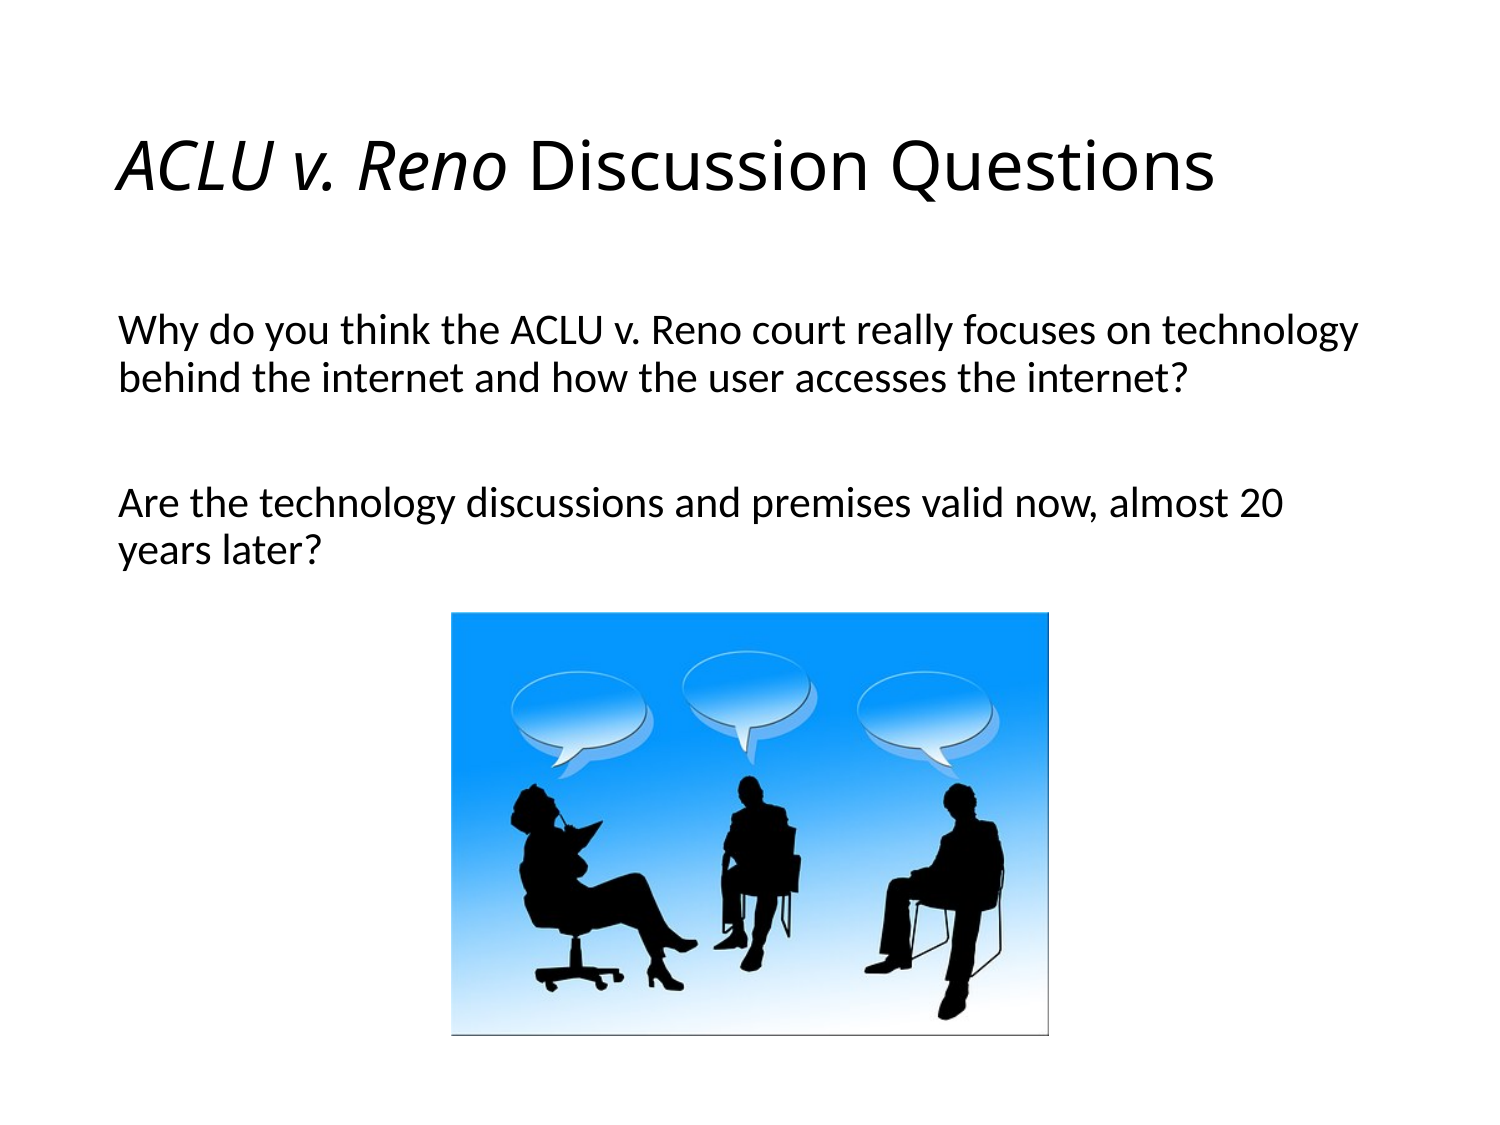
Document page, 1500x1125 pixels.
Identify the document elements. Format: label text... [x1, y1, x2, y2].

title ACLU v. Reno Discussion Questions [102, 59, 1398, 278]
picture [451, 612, 1049, 1036]
list Why do you think the ACLU v. Reno court really focuses on technology behind the internet and how the user accesses the internet? Are the technology discussions and premises valid now, almost 20 years later? [102, 299, 1398, 1014]
